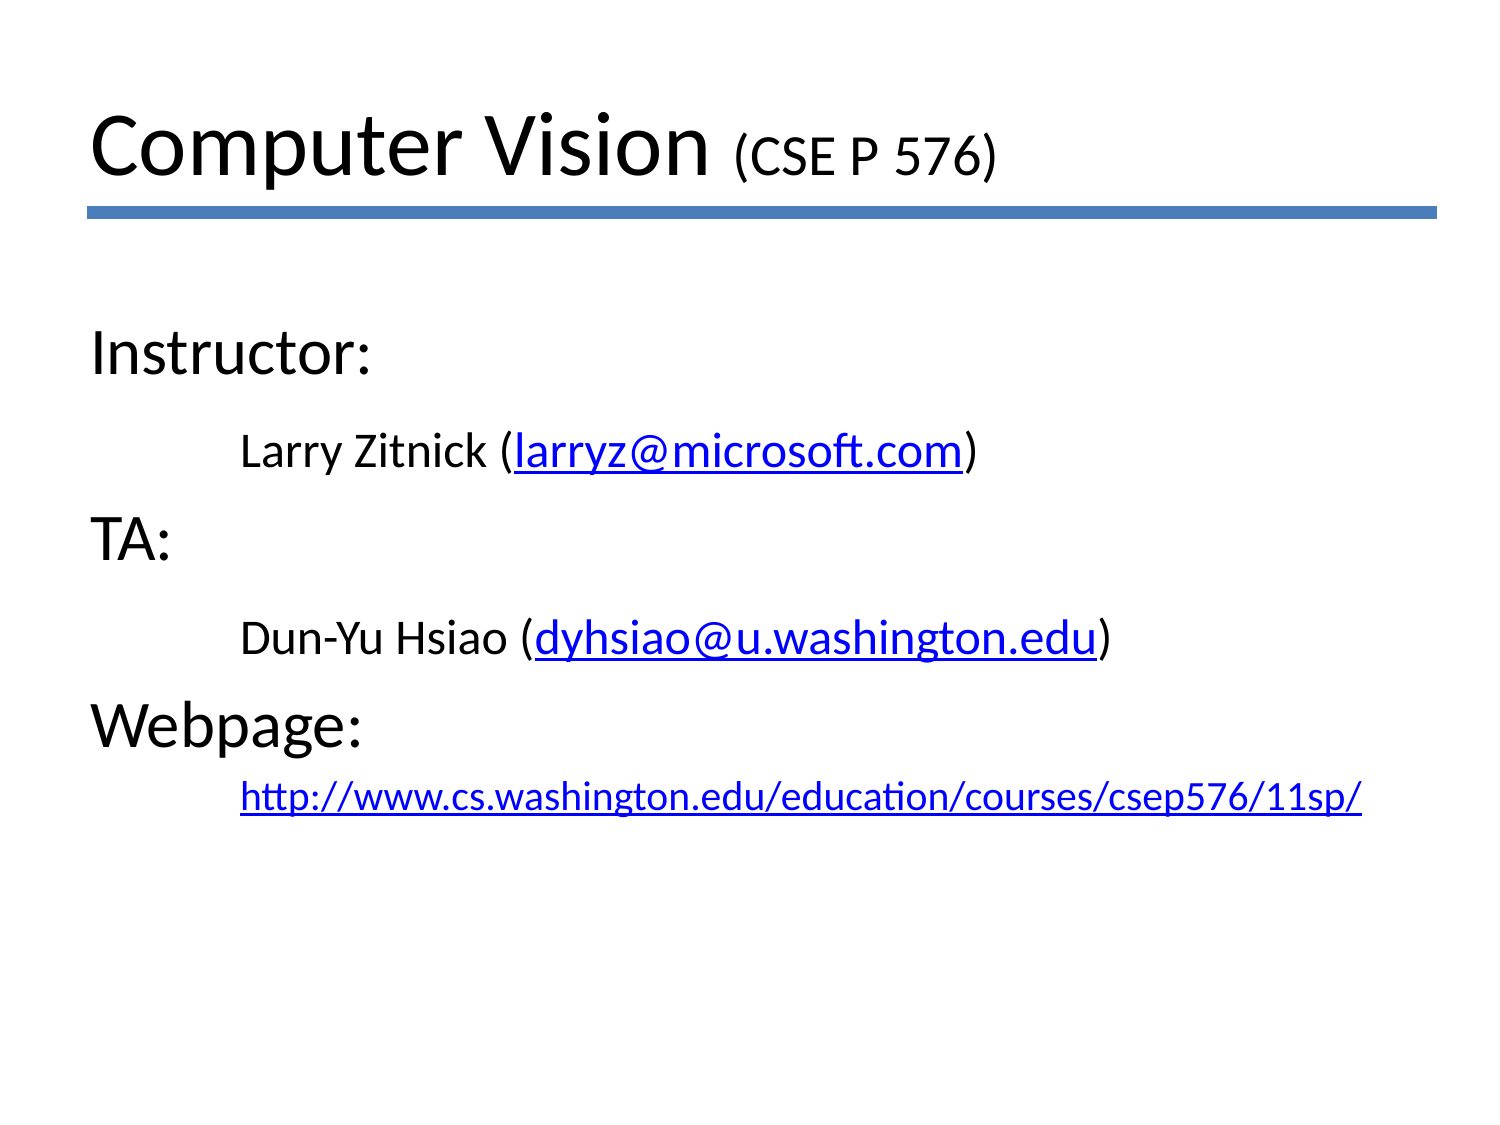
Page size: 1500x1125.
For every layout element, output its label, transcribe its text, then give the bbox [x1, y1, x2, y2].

list Instructor: Larry Zitnick (larryz@microsoft.com) TA: Dun-Yu Hsiao (dyhsiao@u.washington.edu) Webpage: http://www.cs.washington.edu/education/courses/csep576/11sp/ [75, 299, 1425, 1043]
title Computer Vision (CSE P 576) [75, 45, 1425, 233]
